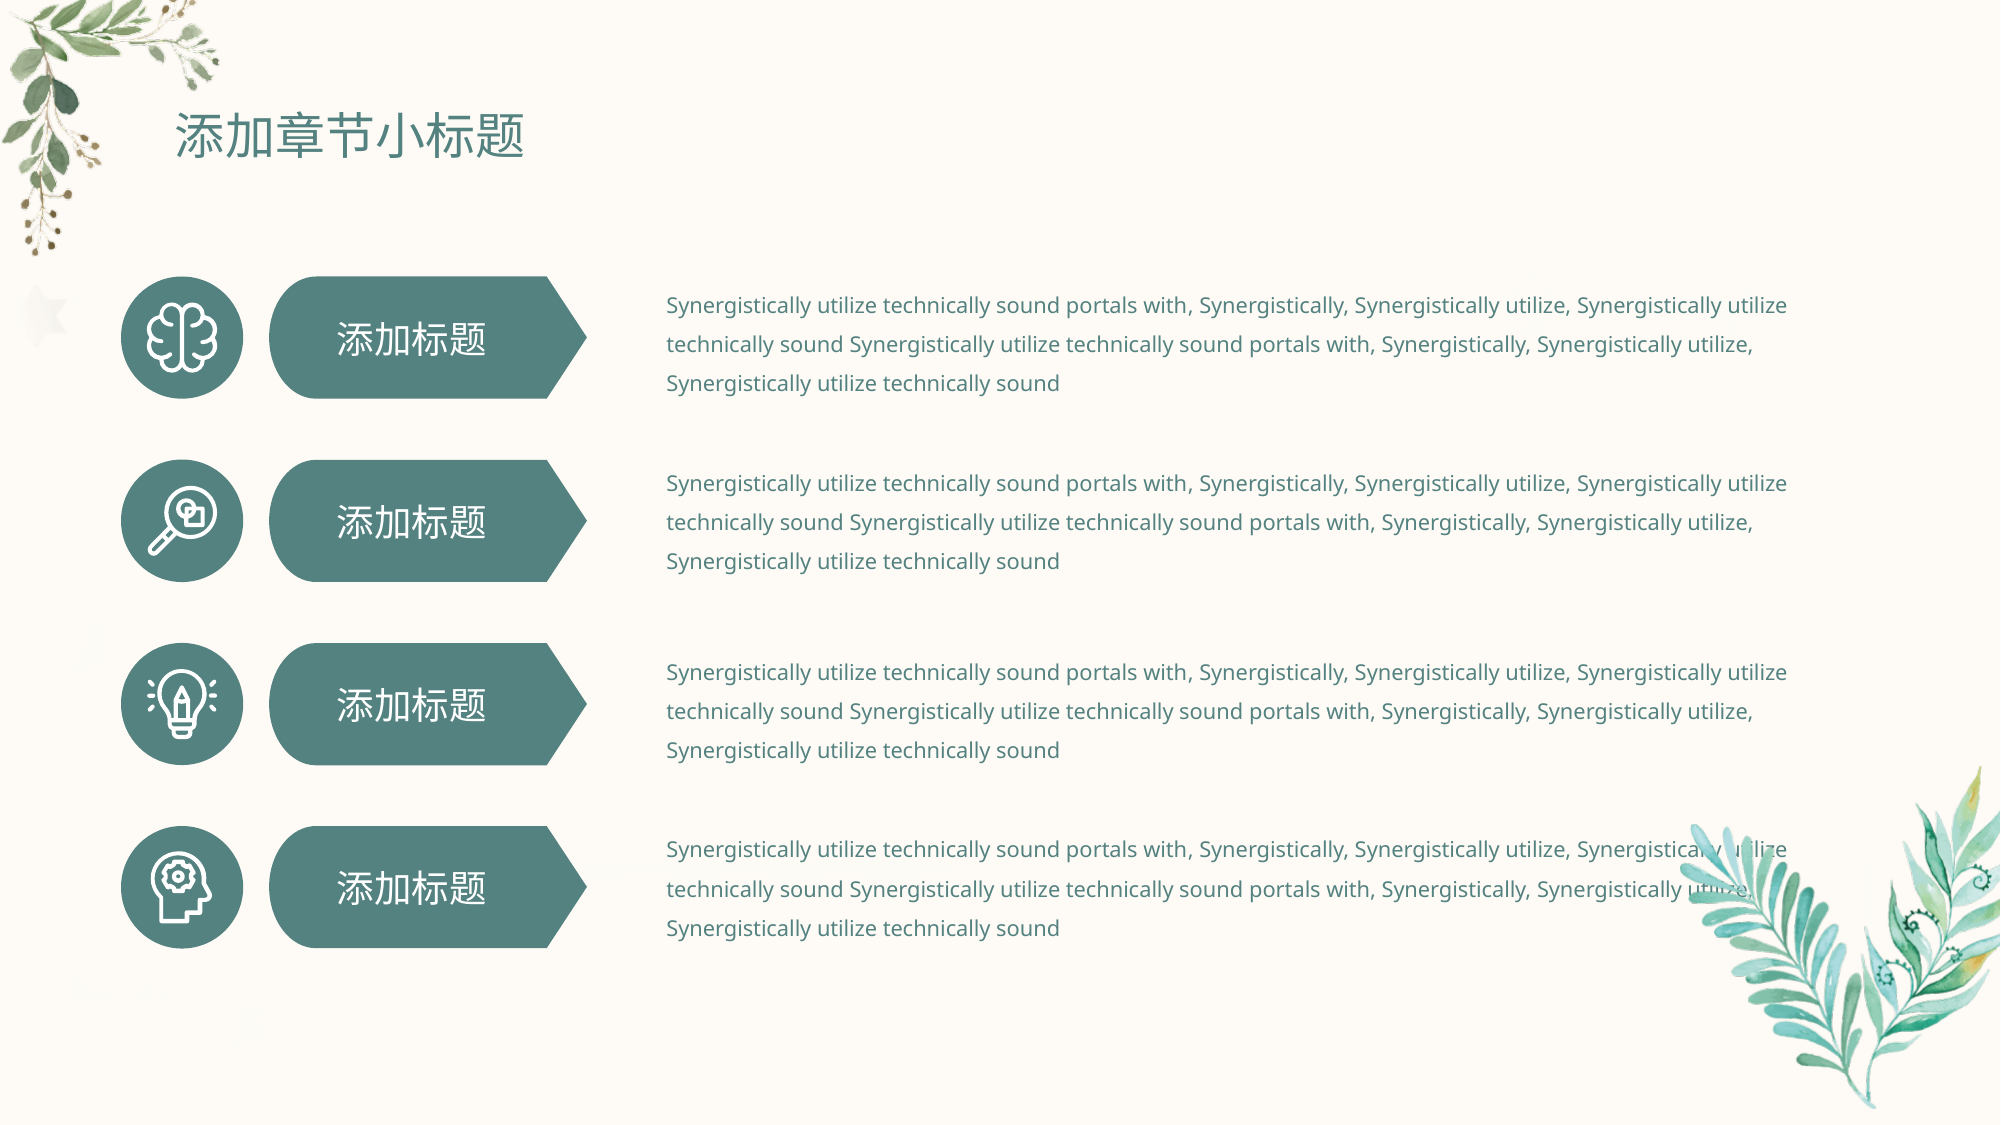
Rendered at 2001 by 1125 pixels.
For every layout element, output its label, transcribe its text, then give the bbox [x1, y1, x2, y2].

text_box [267, 457, 589, 585]
text_box 添加标题 [298, 857, 526, 918]
text_box Synergistically utilize technically sound portals with, Synergistically, Synergistically utilize, Synergistically utilize technically sound Synergistically utilize technically sound portals with, Synergistically, Synergistically utilize, Synergistically utilize technically sound [666, 645, 1817, 764]
text_box Synergistically utilize technically sound portals with, Synergistically, Synergistically utilize, Synergistically utilize technically sound Synergistically utilize technically sound portals with, Synergistically, Synergistically utilize, Synergistically utilize technically sound [666, 278, 1817, 397]
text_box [150, 851, 214, 924]
text_box [267, 641, 589, 768]
text_box [146, 302, 218, 373]
text_box 添加标题 [298, 674, 526, 735]
text_box Synergistically utilize technically sound portals with, Synergistically, Synergistically utilize, Synergistically utilize technically sound Synergistically utilize technically sound portals with, Synergistically, Synergistically utilize, Synergistically utilize technically sound [666, 456, 1817, 575]
text_box 添加章节小标题 [257, 96, 592, 172]
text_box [146, 485, 218, 556]
text_box [118, 823, 246, 951]
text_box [146, 668, 218, 740]
text_box [118, 274, 246, 401]
text_box [118, 457, 246, 585]
text_box 添加标题 [298, 308, 526, 368]
text_box [267, 274, 589, 401]
text_box [118, 640, 246, 768]
text_box [267, 823, 589, 951]
text_box 添加标题 [298, 491, 526, 552]
text_box Synergistically utilize technically sound portals with, Synergistically, Synergistically utilize, Synergistically utilize technically sound Synergistically utilize technically sound portals with, Synergistically, Synergistically utilize, Synergistically utilize technically sound [666, 822, 1674, 941]
picture [0, 0, 2001, 1125]
